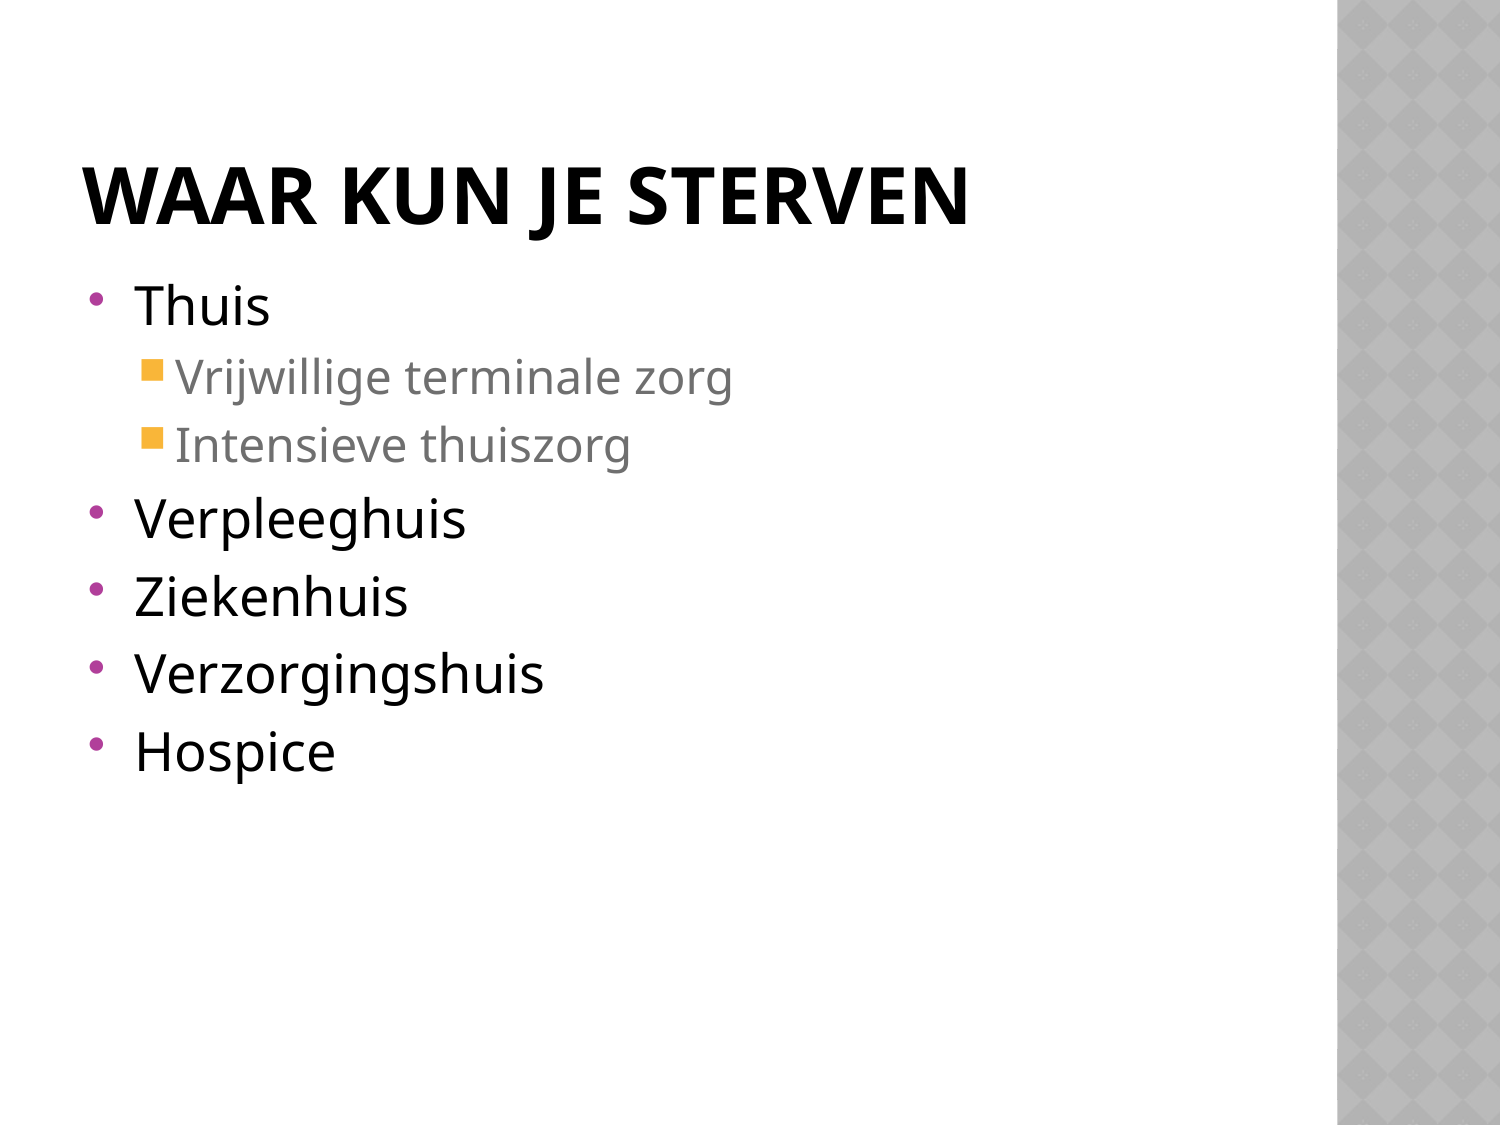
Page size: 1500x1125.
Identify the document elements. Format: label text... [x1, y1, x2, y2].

title Waar kun je sterven [75, 52, 1263, 240]
list Thuis Vrijwillige terminale zorg Intensieve thuiszorg Verpleeghuis Ziekenhuis Verzorgingshuis Hospice [75, 264, 1263, 1059]
